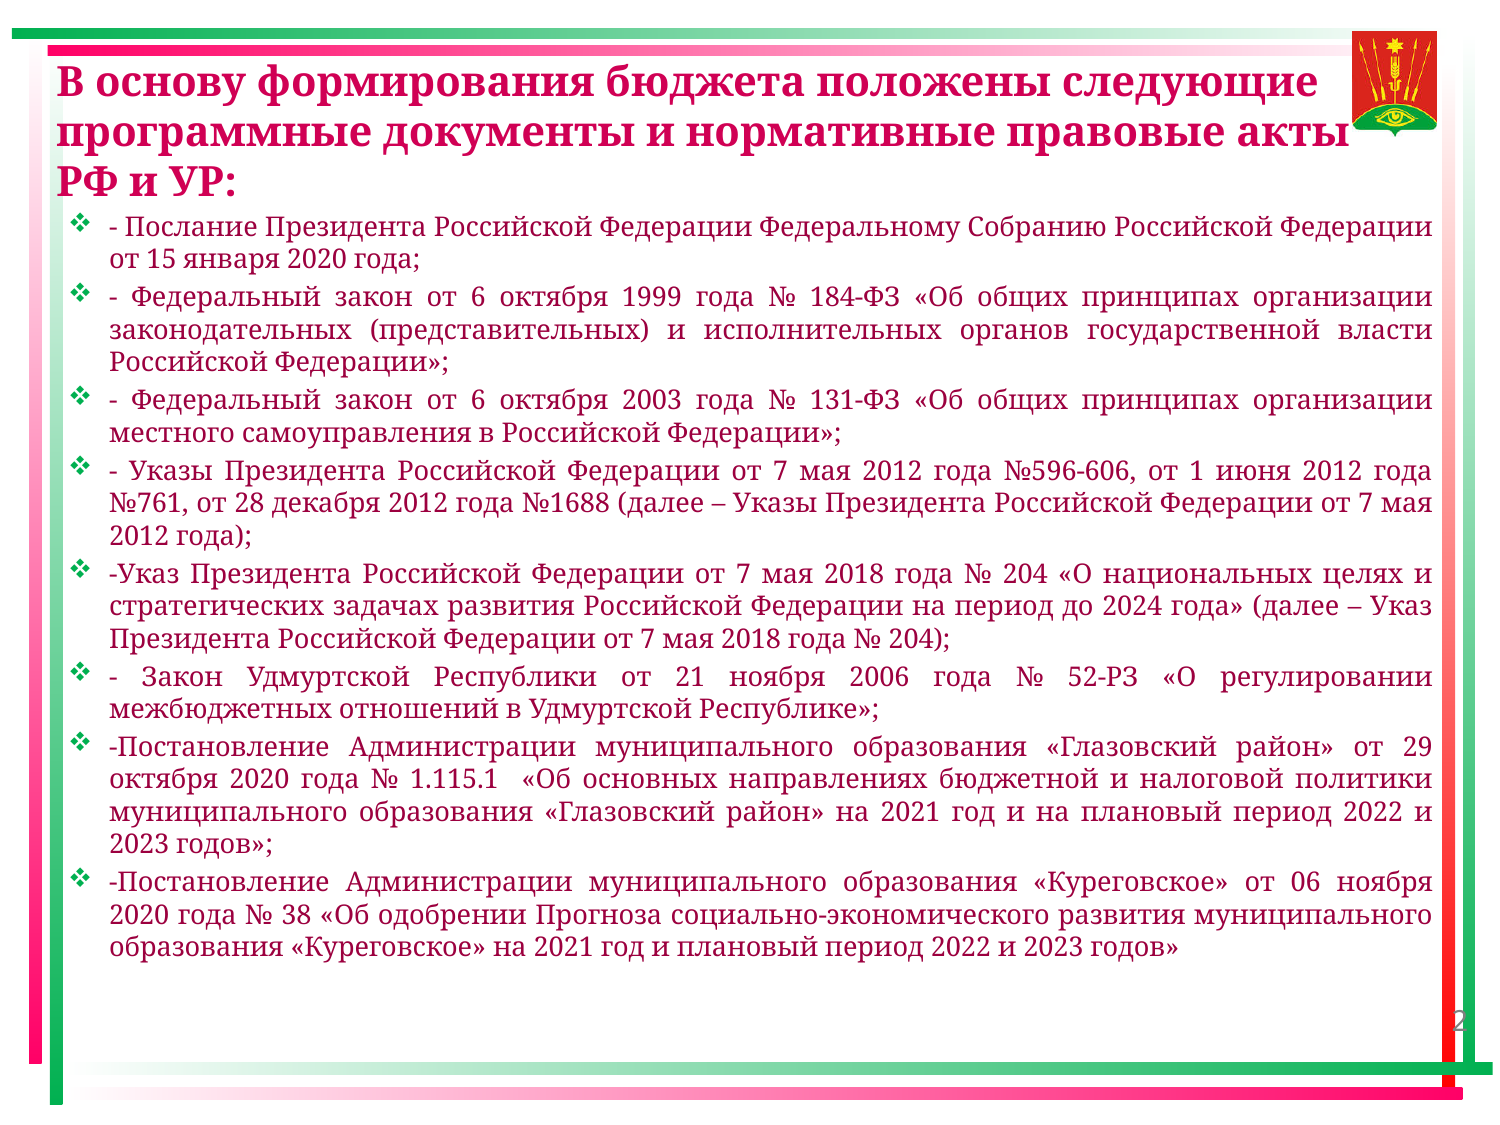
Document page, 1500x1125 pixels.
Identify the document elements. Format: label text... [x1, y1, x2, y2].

list - Послание Президента Российской Федерации Федеральному Собранию Российской Федерации от 15 января 2020 года; - Федеральный закон от 6 октября 1999 года № 184-ФЗ «Об общих принципах организации законодательных (представительных) и исполнительных органов государственной власти Российской Федерации»; - Федеральный закон от 6 октября 2003 года № 131-ФЗ «Об общих принципах организации местного самоуправления в Российской Федерации»; - Указы Президента Российской Федерации от 7 мая 2012 года №596-606, от 1 июня 2012 года №761, от 28 декабря 2012 года №1688 (далее – Указы Президента Российской Федерации от 7 мая 2012 года); -Указ Президента Российской Федерации от 7 мая 2018 года № 204 «О национальных целях и стратегических задачах развития Российской Федерации на период до 2024 года» (далее – Указ Президента Российской Федерации от 7 мая 2018 года № 204); - Закон Удмуртской Республики от 21 ноября 2006 года № 52-РЗ «О регулировании межбюджетных отношений в Удмуртской Республике»; -Постановление Администрации муниципального образования «Глазовский район» от 29 октября 2020 года № 1.115.1 «Об основных направлениях бюджетной и налоговой политики муниципального образования «Глазовский район» на 2021 год и на плановый период 2022 и 2023 годов»; -Постановление Администрации муниципального образования «Куреговское» от 06 ноября 2020 года № 38 «Об одобрении Прогноза социально-экономического развития муниципального образования «Куреговское» на 2021 год и плановый период 2022 и 2023 годов» [53, 201, 1447, 1029]
slide_number 2 [1436, 999, 1500, 1051]
title В основу формирования бюджета положены следующие программные документы и нормативные правовые акты РФ и УР: [41, 47, 1437, 231]
picture [1352, 31, 1437, 138]
